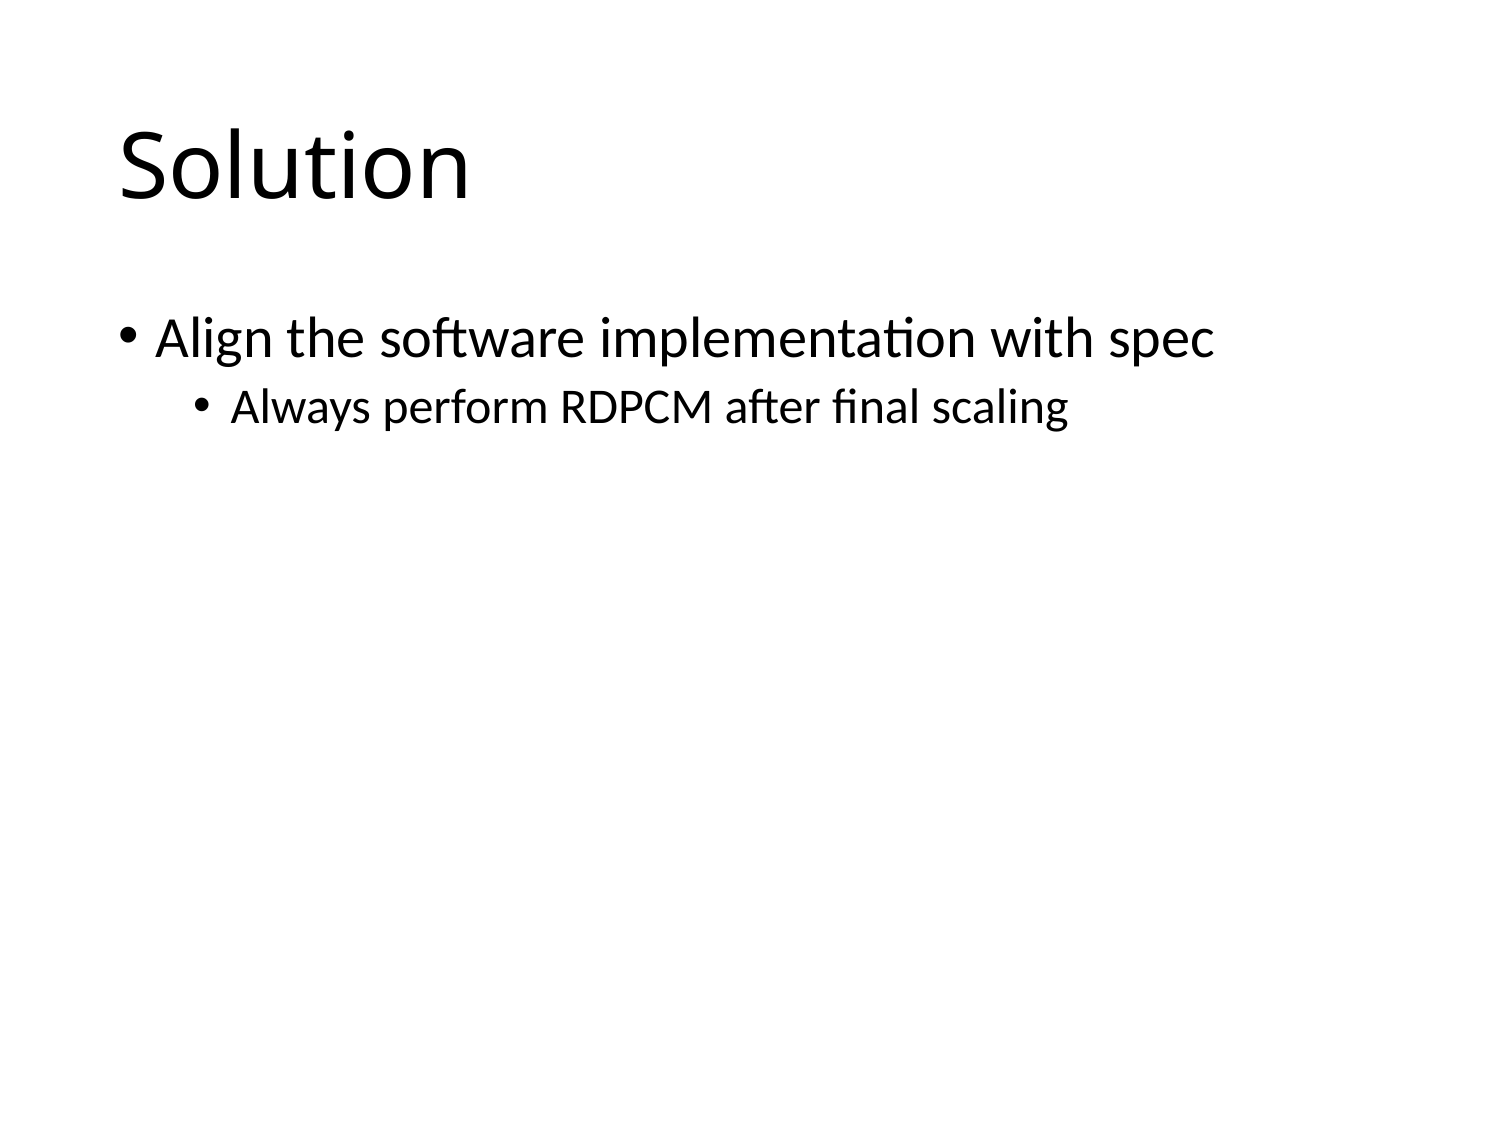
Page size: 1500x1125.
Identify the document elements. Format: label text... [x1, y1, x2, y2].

list Align the software implementation with spec Always perform RDPCM after final scaling [103, 299, 1397, 1014]
title Solution [103, 59, 1397, 278]
